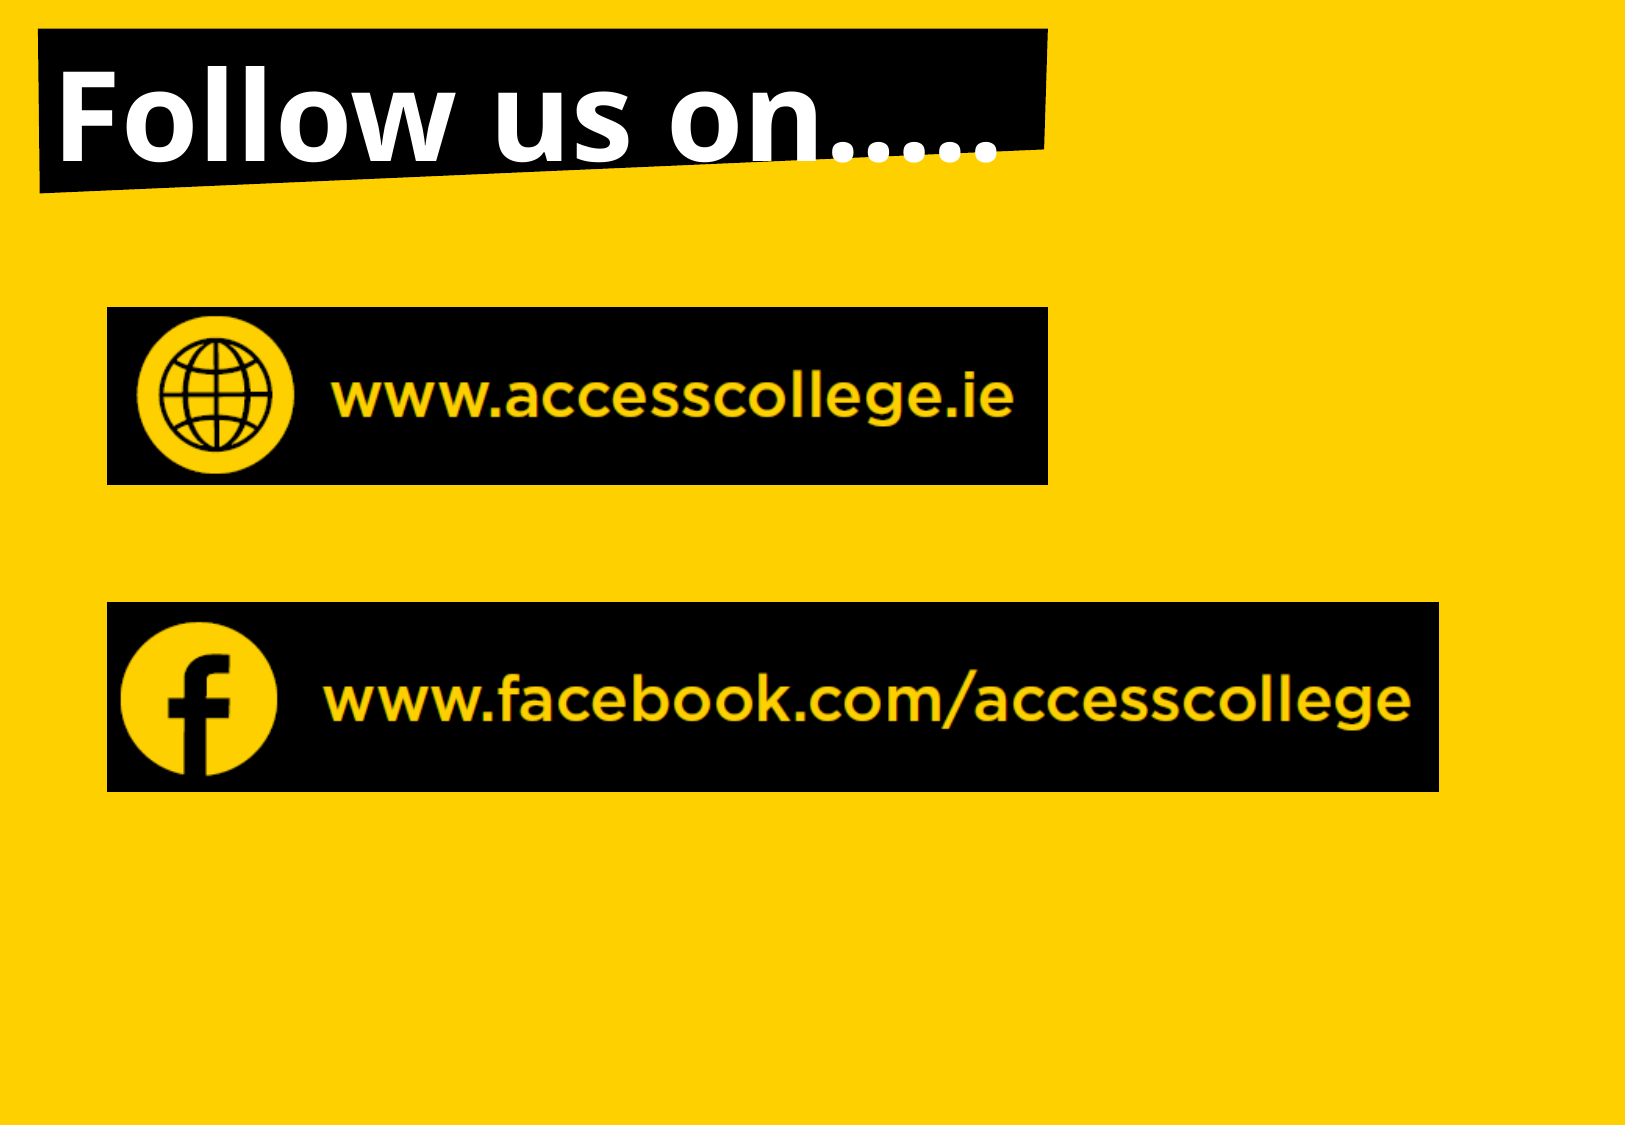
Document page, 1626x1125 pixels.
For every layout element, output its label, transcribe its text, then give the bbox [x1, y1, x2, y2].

picture [107, 602, 1439, 792]
picture [106, 307, 1049, 485]
text_box Follow us on….. [37, 28, 1048, 194]
